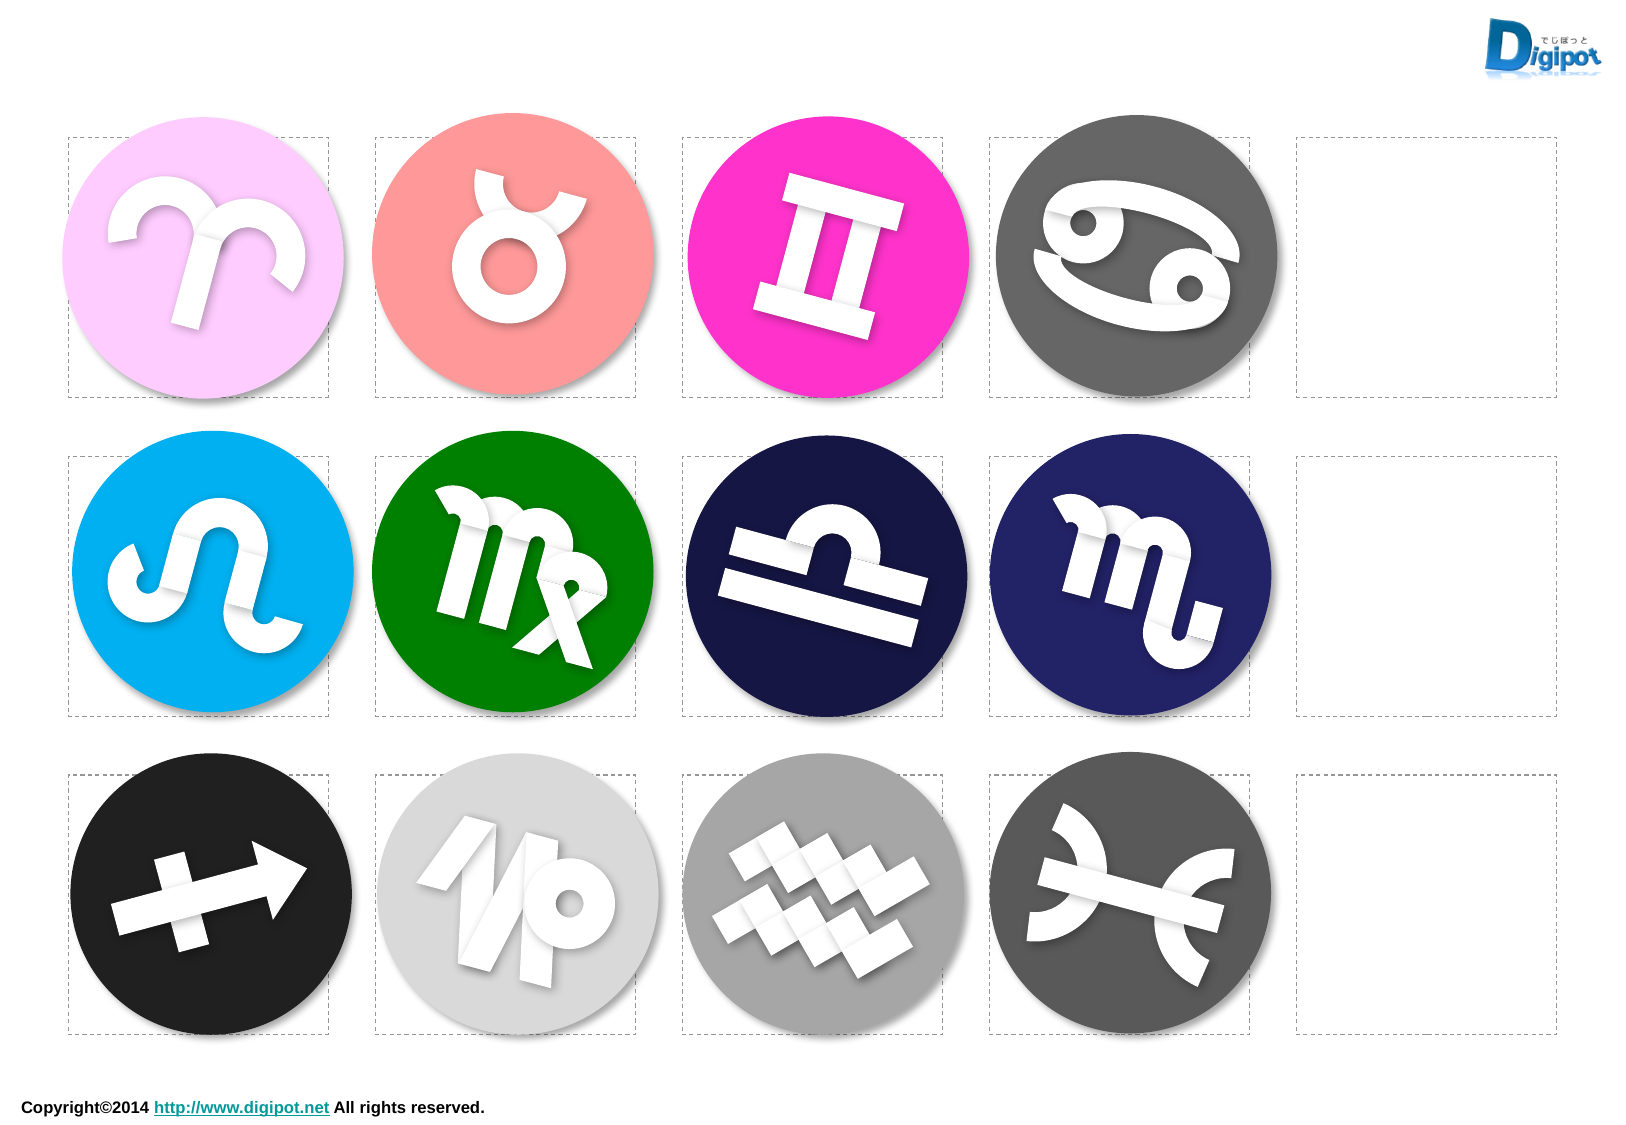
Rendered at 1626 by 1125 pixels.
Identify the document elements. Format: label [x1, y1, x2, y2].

text_box [71, 430, 354, 713]
text_box [687, 116, 970, 399]
text_box [61, 116, 344, 399]
text_box [376, 753, 659, 1035]
text_box [685, 435, 968, 718]
picture [1485, 18, 1602, 82]
text_box [371, 112, 654, 395]
text_box [70, 753, 352, 1035]
text_box [682, 753, 965, 1035]
text_box [962, 751, 1303, 1034]
text_box [371, 430, 654, 713]
text_box [995, 114, 1278, 397]
text_box [989, 433, 1272, 716]
